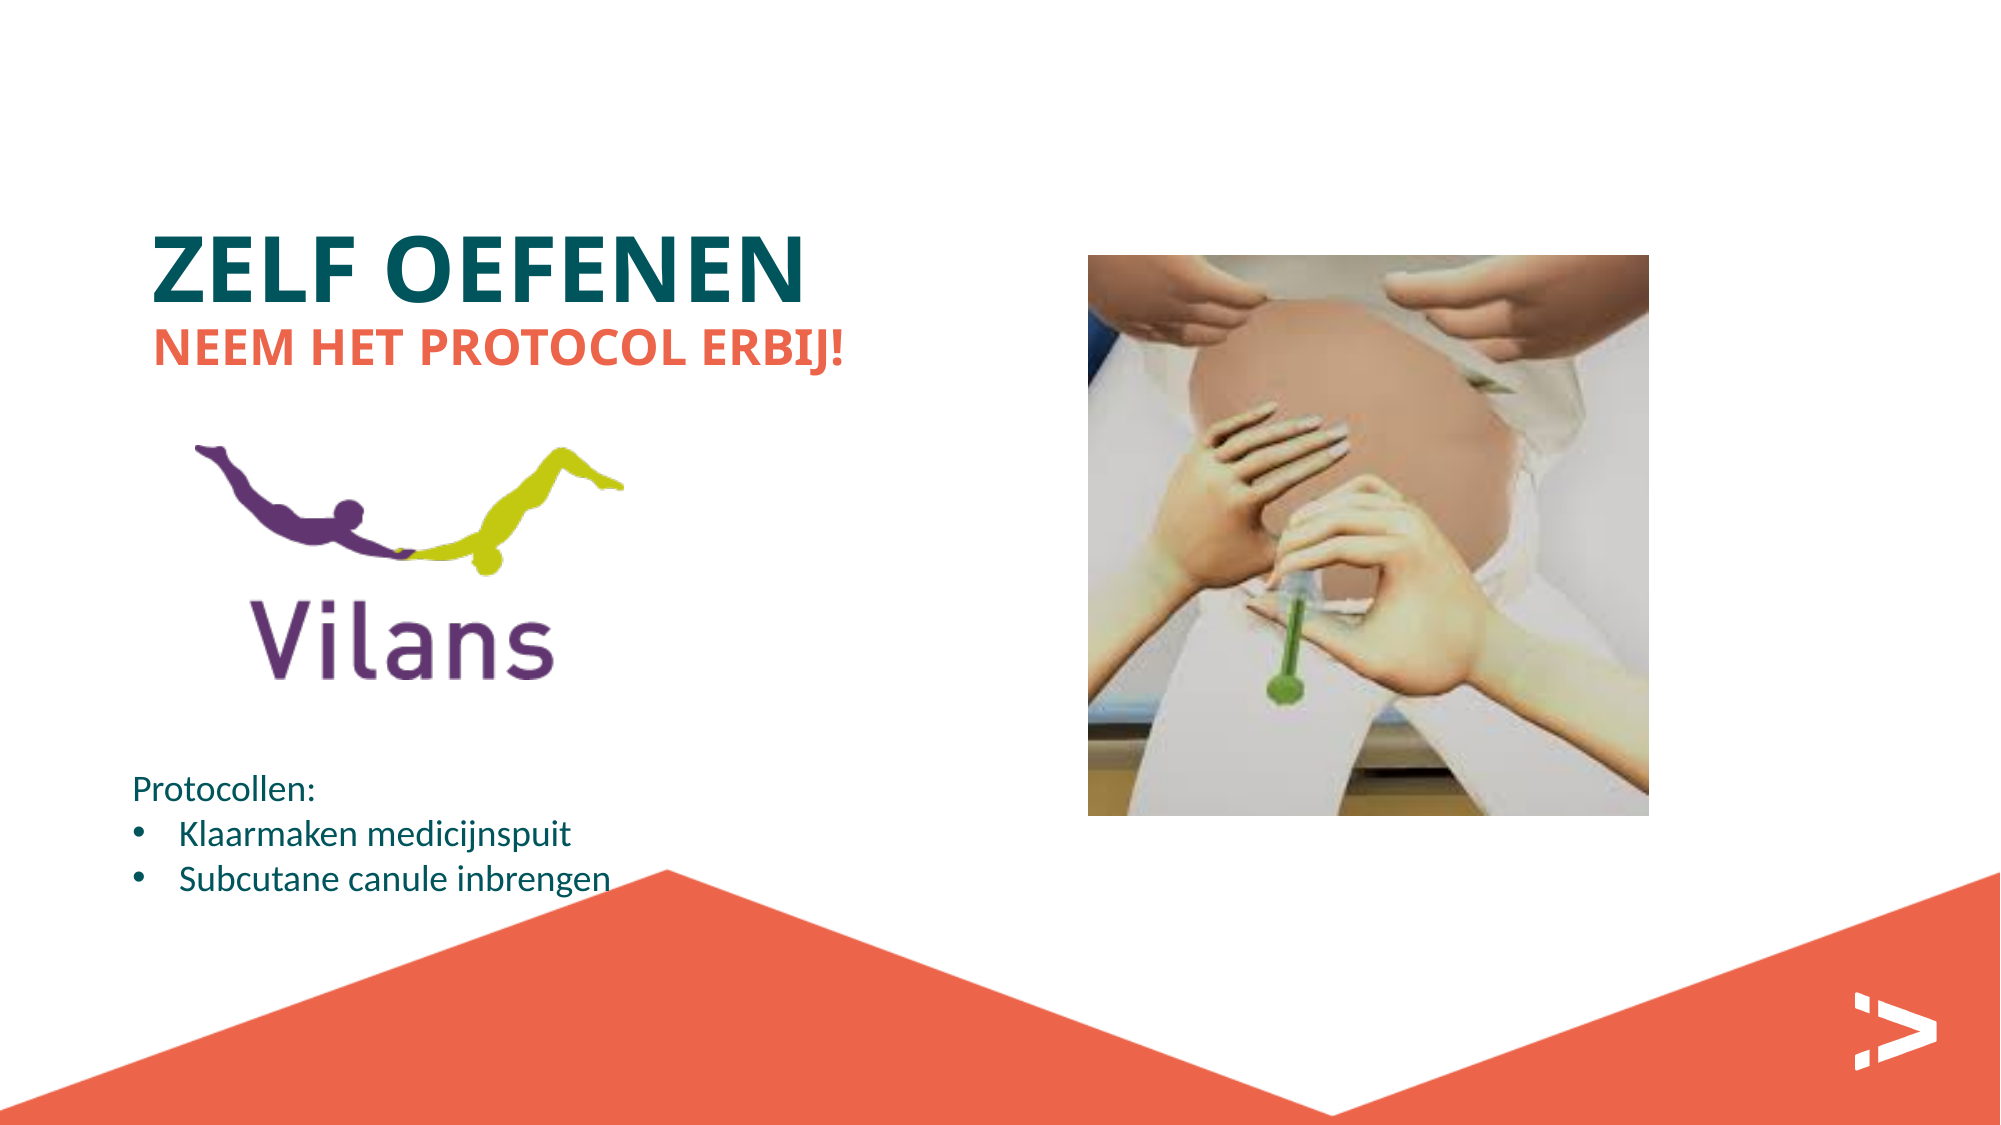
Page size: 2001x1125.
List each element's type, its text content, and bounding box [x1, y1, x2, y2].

picture [0, 0, 2000, 1125]
text_box Protocollen: Klaarmaken medicijnspuit Subcutane canule inbrengen [117, 756, 702, 907]
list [1088, 255, 1649, 816]
title Zelf oefenen Neem het protocol erbij! [138, 176, 1538, 424]
